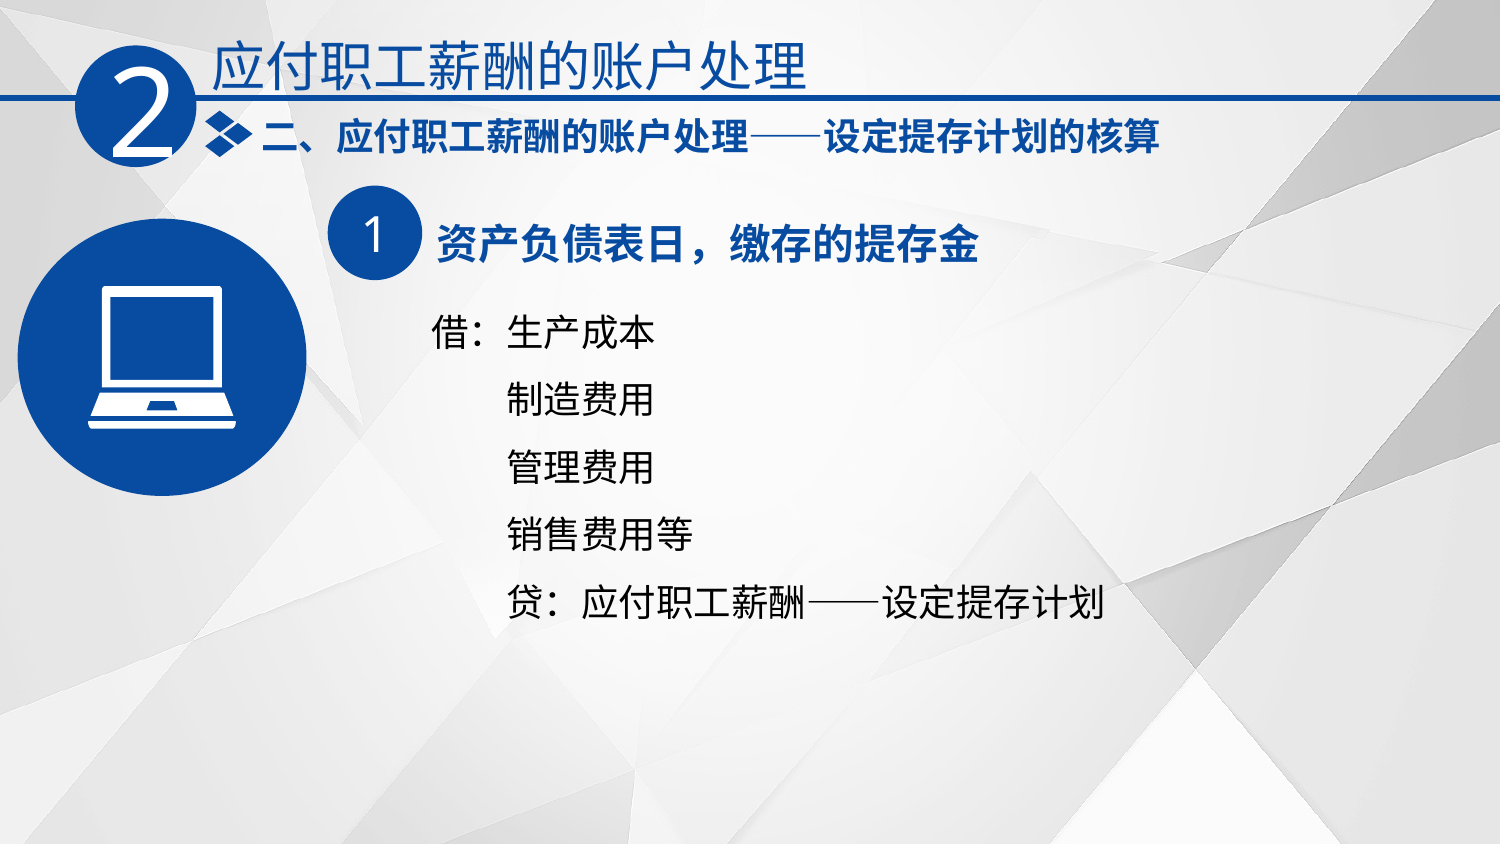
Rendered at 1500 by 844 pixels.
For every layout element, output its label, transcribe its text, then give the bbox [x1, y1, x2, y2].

text_box 二、应付职工薪酬的账户处理——设定提存计划的核算 [248, 107, 1366, 164]
text_box [223, 122, 248, 145]
text_box 资产负债表日，缴存的提存金 [422, 185, 1500, 276]
text_box [75, 74, 84, 97]
text_box [205, 110, 235, 133]
text_box 2 [84, 45, 203, 97]
text_box 1 [327, 185, 422, 281]
text_box [205, 135, 235, 158]
text_box 借：生产成本 制造费用 管理费用 销售费用等 贷：应付职工薪酬——设定提存计划 [416, 279, 1329, 632]
text_box [75, 107, 84, 138]
picture [0, 101, 1500, 844]
text_box 2 [84, 107, 203, 171]
picture [0, 0, 1500, 95]
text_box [17, 218, 307, 497]
text_box 应付职工薪酬的账户处理 [198, 37, 867, 92]
